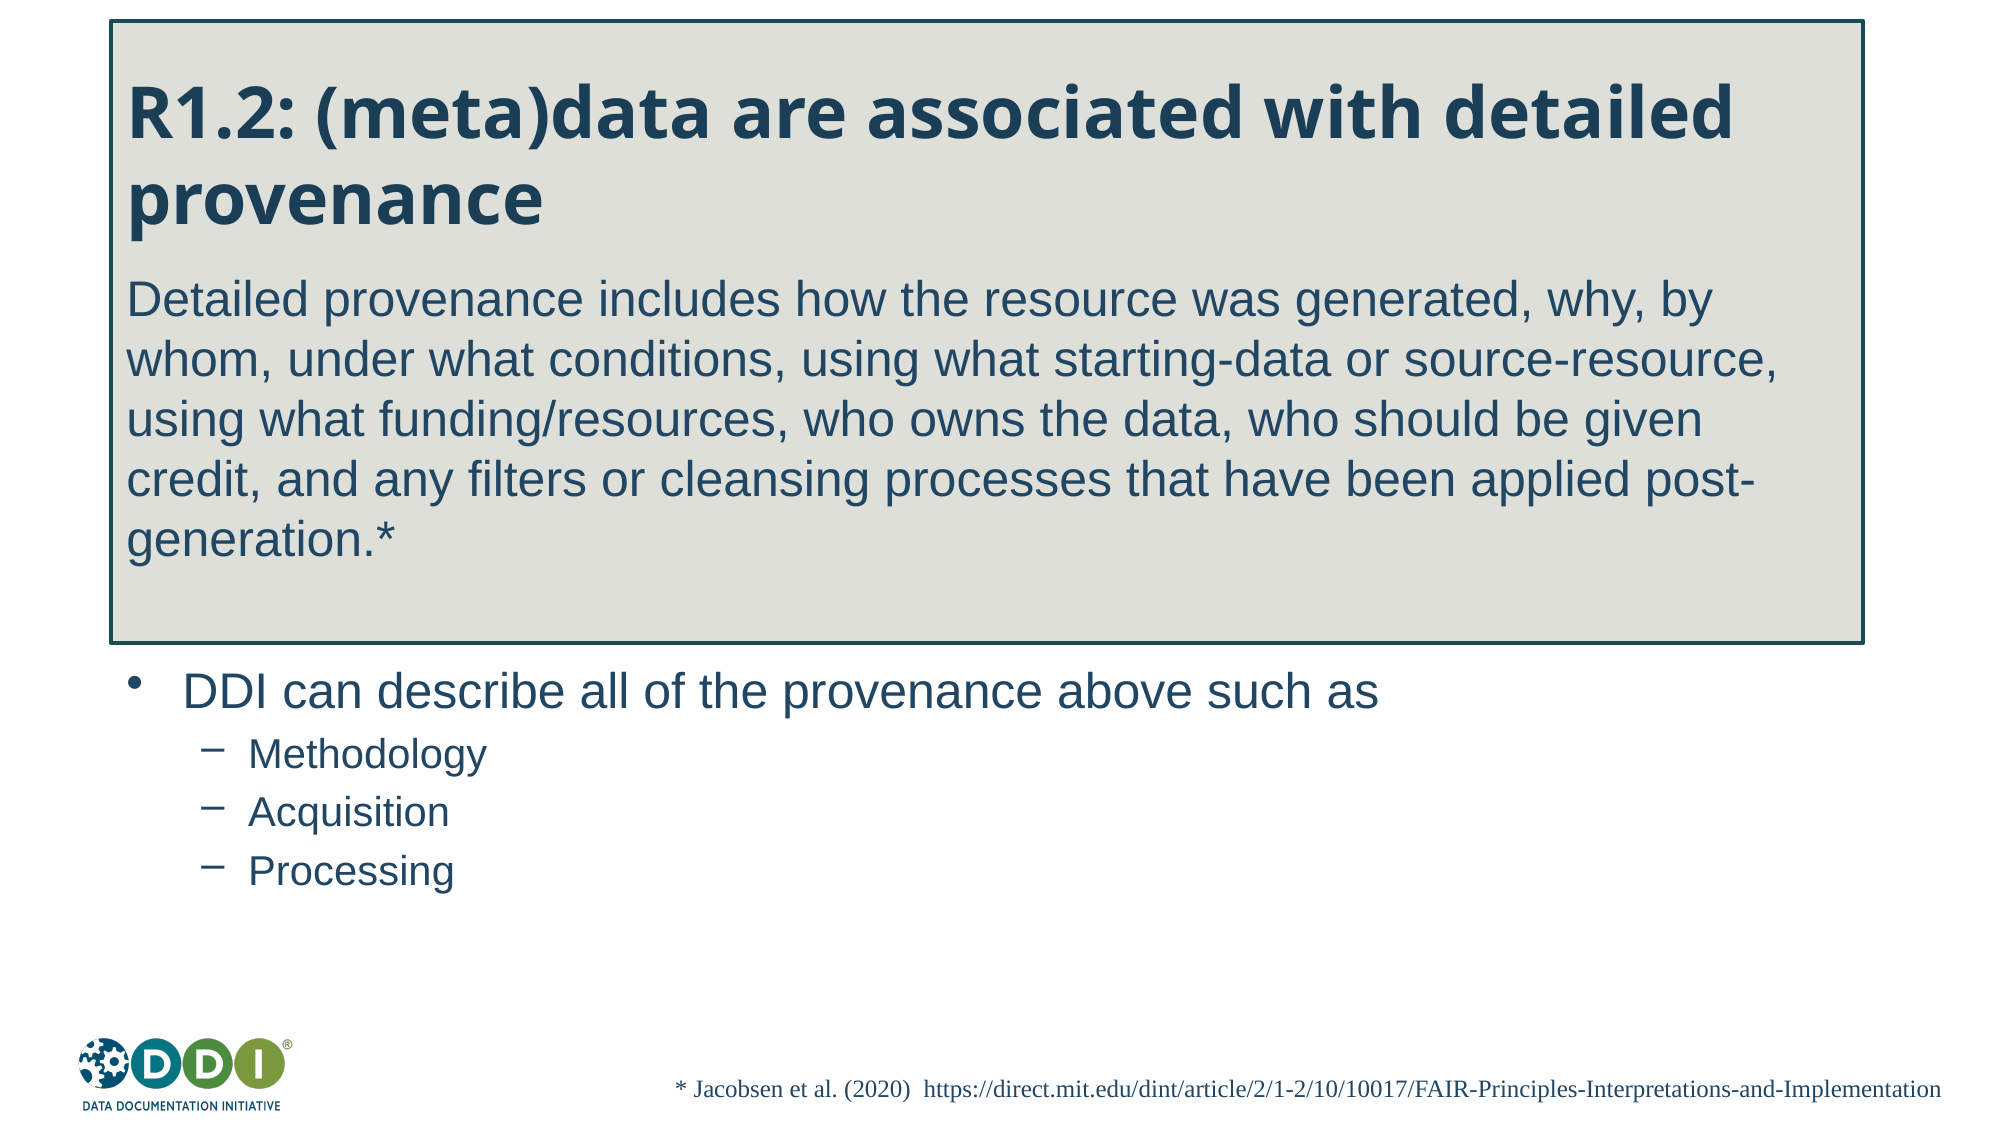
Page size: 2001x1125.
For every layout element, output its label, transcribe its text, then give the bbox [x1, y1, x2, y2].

text_box * Jacobsen et al. (2020) https://direct.mit.edu/dint/article/2/1-2/10/10017/FAIR-Principles-Interpretations-and-Implementation [660, 1065, 2000, 1110]
text_box [109, 19, 1865, 645]
list Detailed provenance includes how the resource was generated, why, by whom, under what conditions, using what starting-data or source-resource, using what funding/resources, who owns the data, who should be given credit, and any filters or cleansing processes that have been applied post-generation.* DDI can describe all of the provenance above such as Methodology Acquisition Processing [111, 259, 1864, 1019]
picture [65, 1032, 305, 1115]
title R1.2: (meta)data are associated with detailed provenance [111, 59, 1864, 247]
